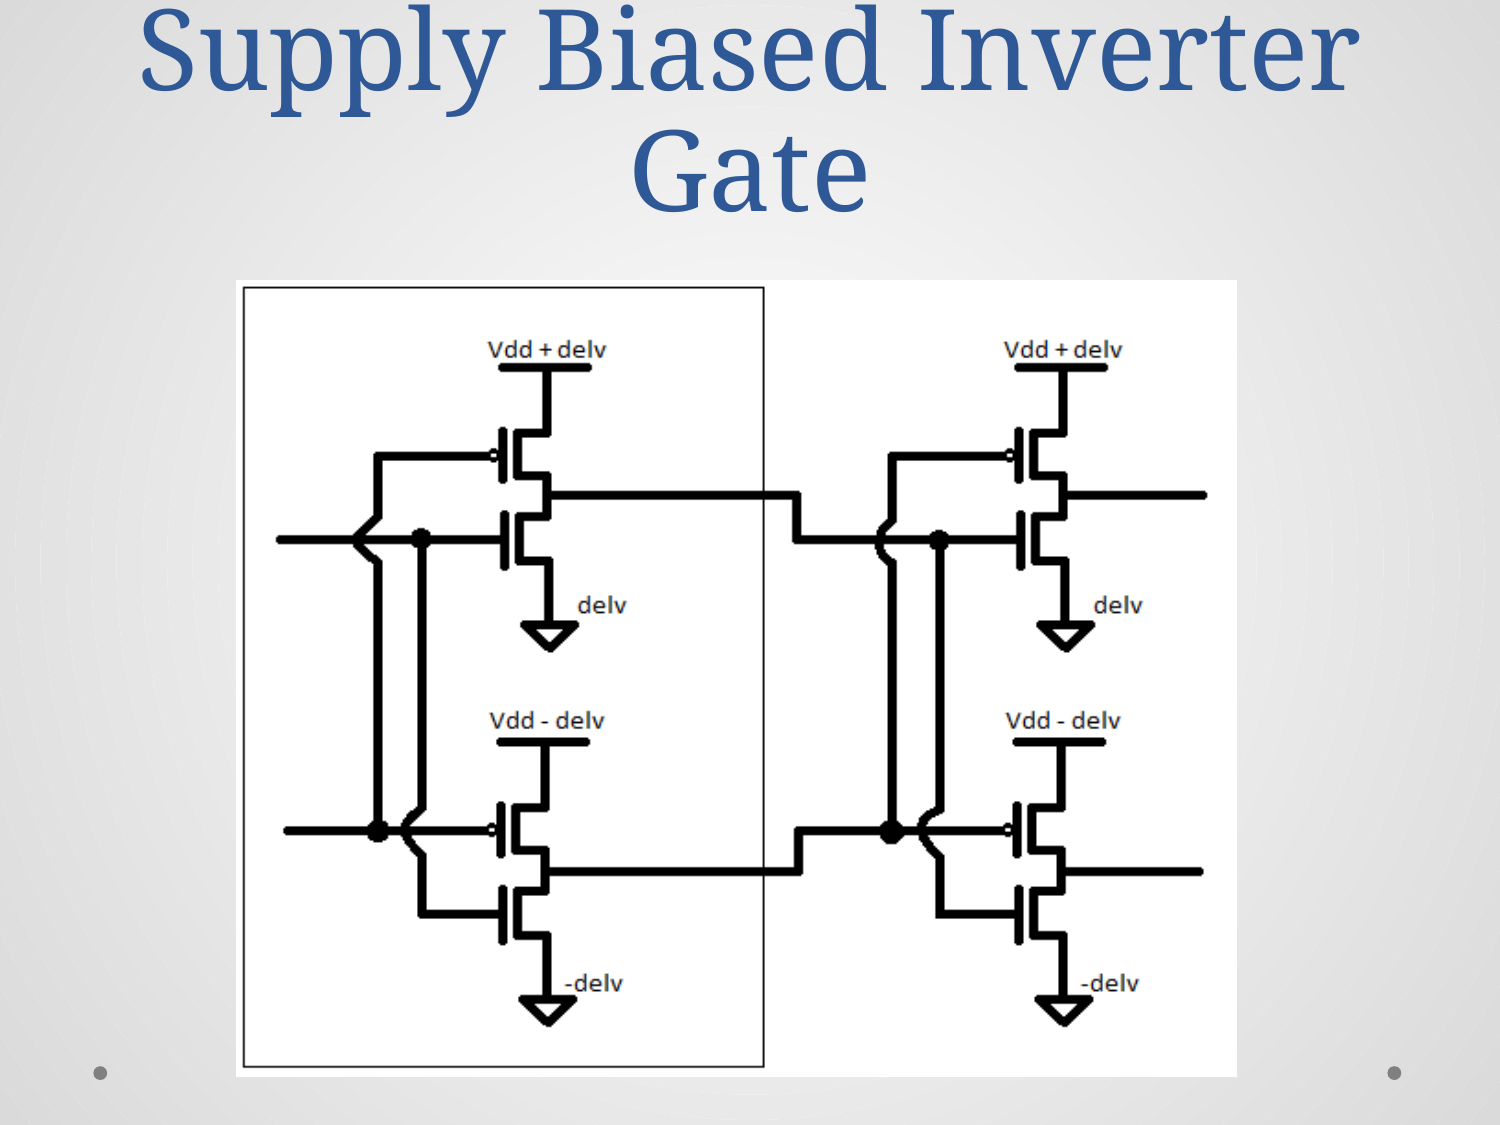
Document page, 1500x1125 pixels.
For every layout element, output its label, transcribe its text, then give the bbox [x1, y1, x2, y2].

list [236, 279, 1238, 1077]
title Supply Biased Inverter Gate [75, 53, 1425, 242]
